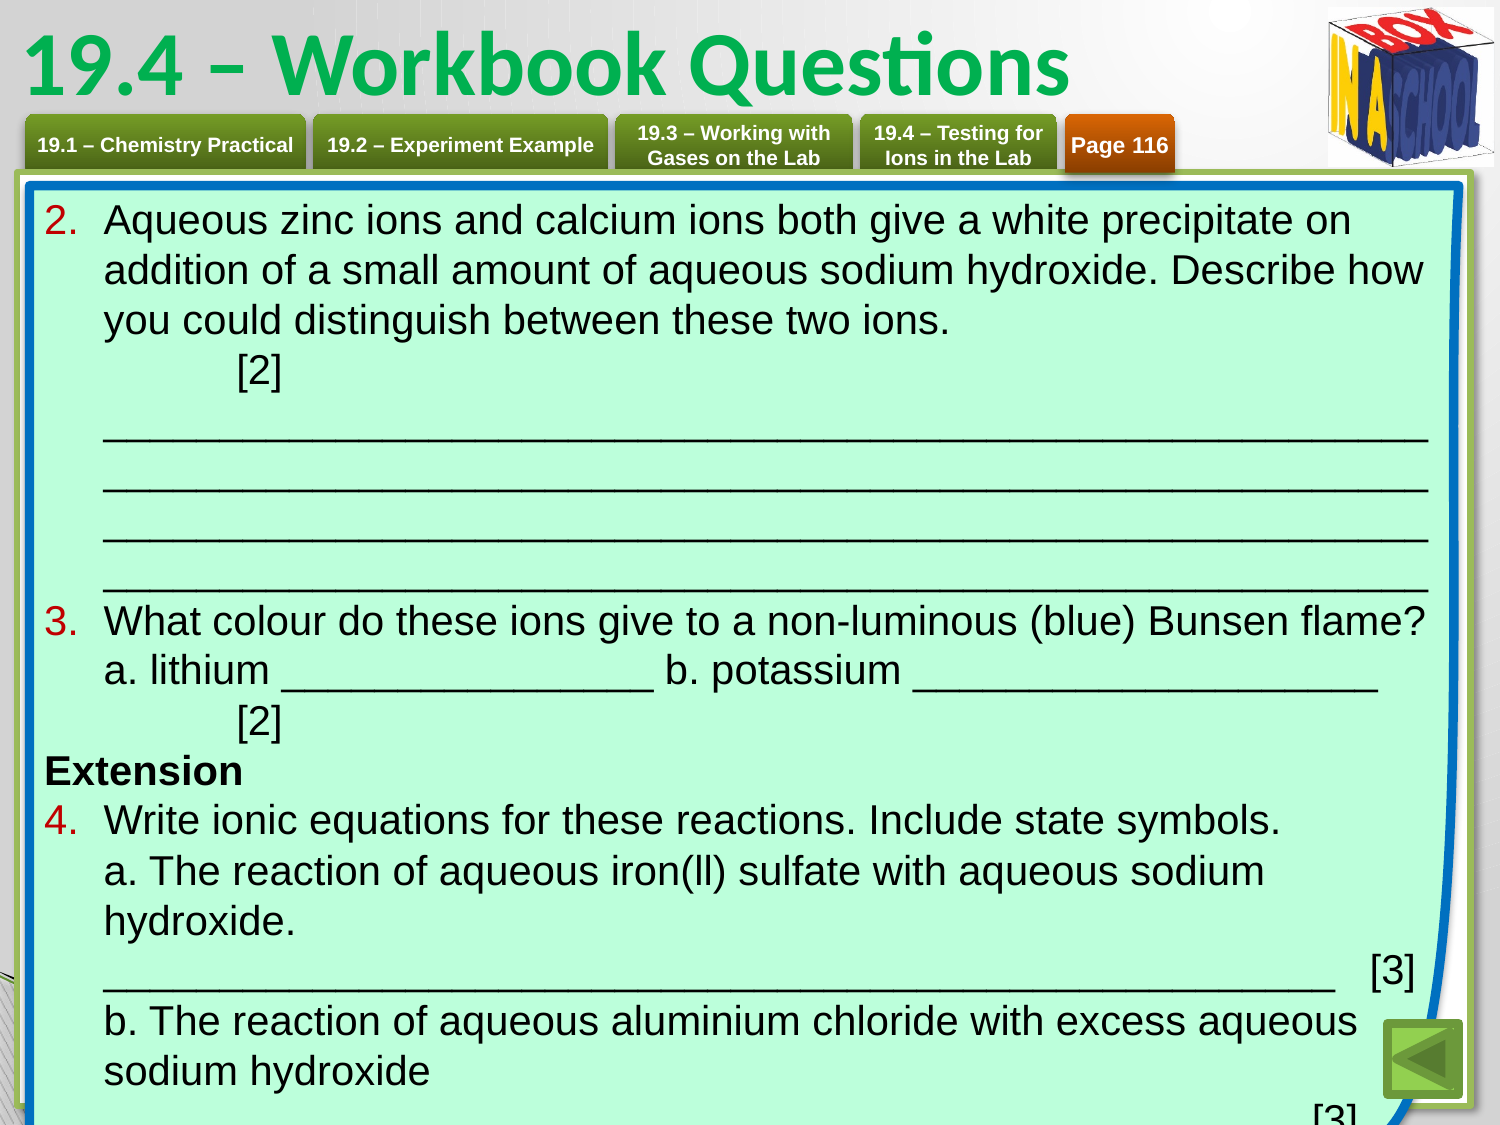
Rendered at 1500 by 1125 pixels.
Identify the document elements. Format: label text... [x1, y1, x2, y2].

text_box Page 116 [1064, 113, 1176, 173]
title 19.4 – Workbook Questions [5, 7, 1270, 110]
text_box [1383, 1019, 1463, 1099]
text_box Aqueous zinc ions and calcium ions both give a white precipitate on addition of a small amount of aqueous sodium hydroxide. Describe how you could distinguish between these two ions. [2] ____________________________________________________________________________________________________________________________________________________________________________________________________________________________________ What colour do these ions give to a non-luminous (blue) Bunsen flame? a. lithium ________________ b. potassium ____________________ [2] Extension Write ionic equations for these reactions. Include state symbols. a. The reaction of aqueous iron(ll) sulfate with aqueous sodium hydroxide. _____________________________________________________ [3] b. The reaction of aqueous aluminium chloride with excess aqueous sodium hydroxide ___________________________________________________ [3] [29, 185, 1459, 1125]
picture [1328, 7, 1495, 167]
